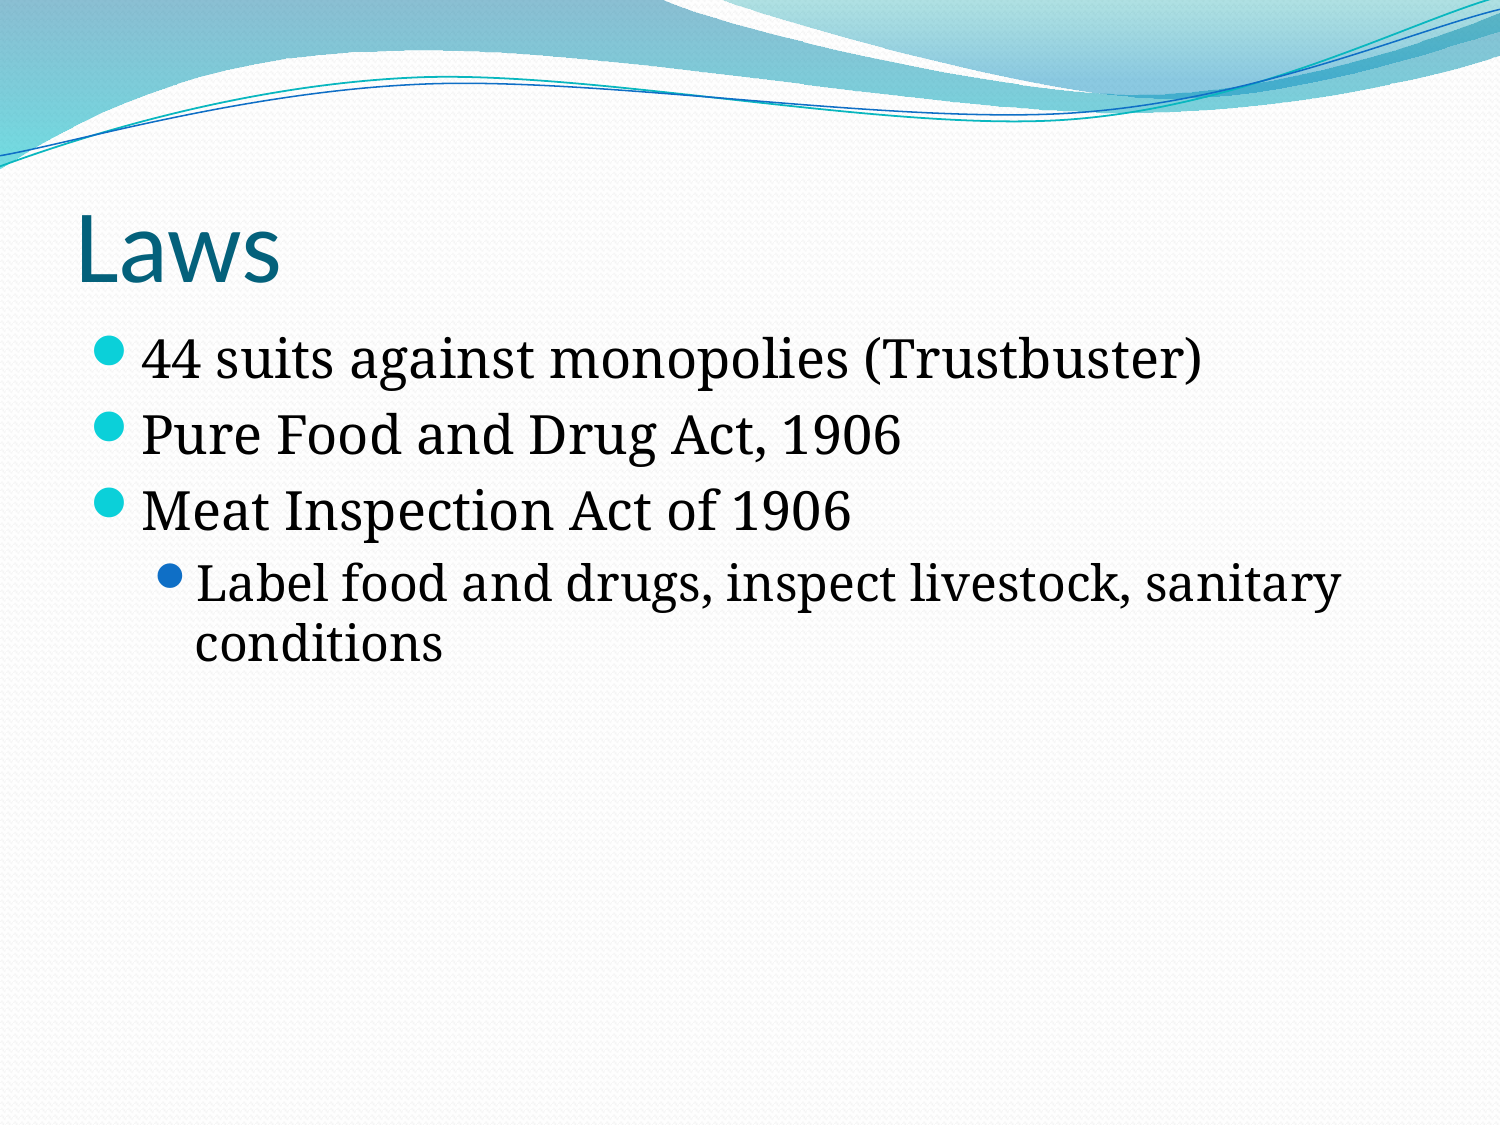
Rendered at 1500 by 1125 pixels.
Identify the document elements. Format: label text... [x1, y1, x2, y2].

list 44 suits against monopolies (Trustbuster) Pure Food and Drug Act, 1906 Meat Inspection Act of 1906 Label food and drugs, inspect livestock, sanitary conditions [75, 317, 1425, 1038]
title Laws [75, 115, 1425, 303]
